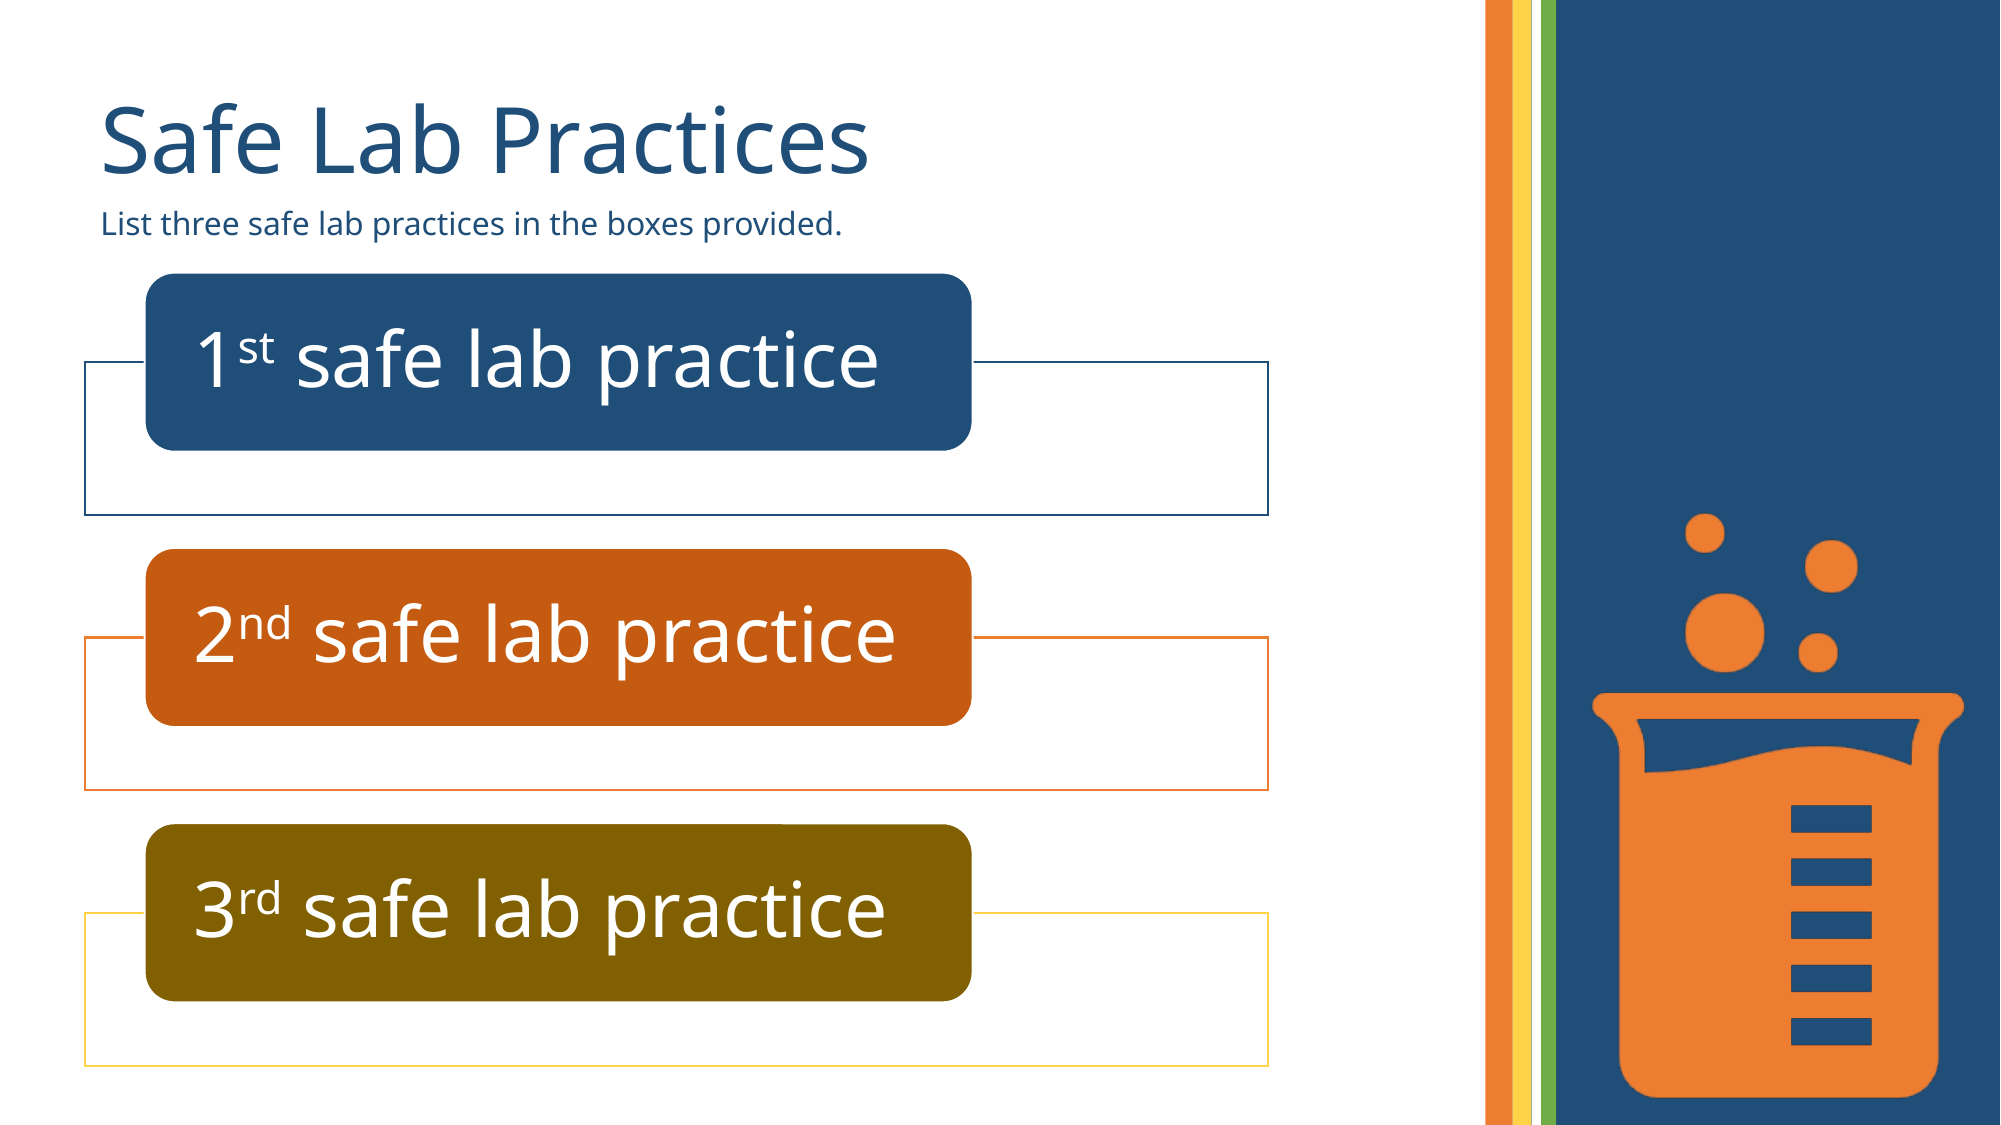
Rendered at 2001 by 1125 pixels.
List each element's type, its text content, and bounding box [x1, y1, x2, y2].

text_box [85, 263, 1269, 1075]
list List three safe lab practices in the boxes provided. [85, 200, 875, 257]
title Safe Lab Practices [85, 59, 1459, 229]
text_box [1459, 0, 2000, 1125]
